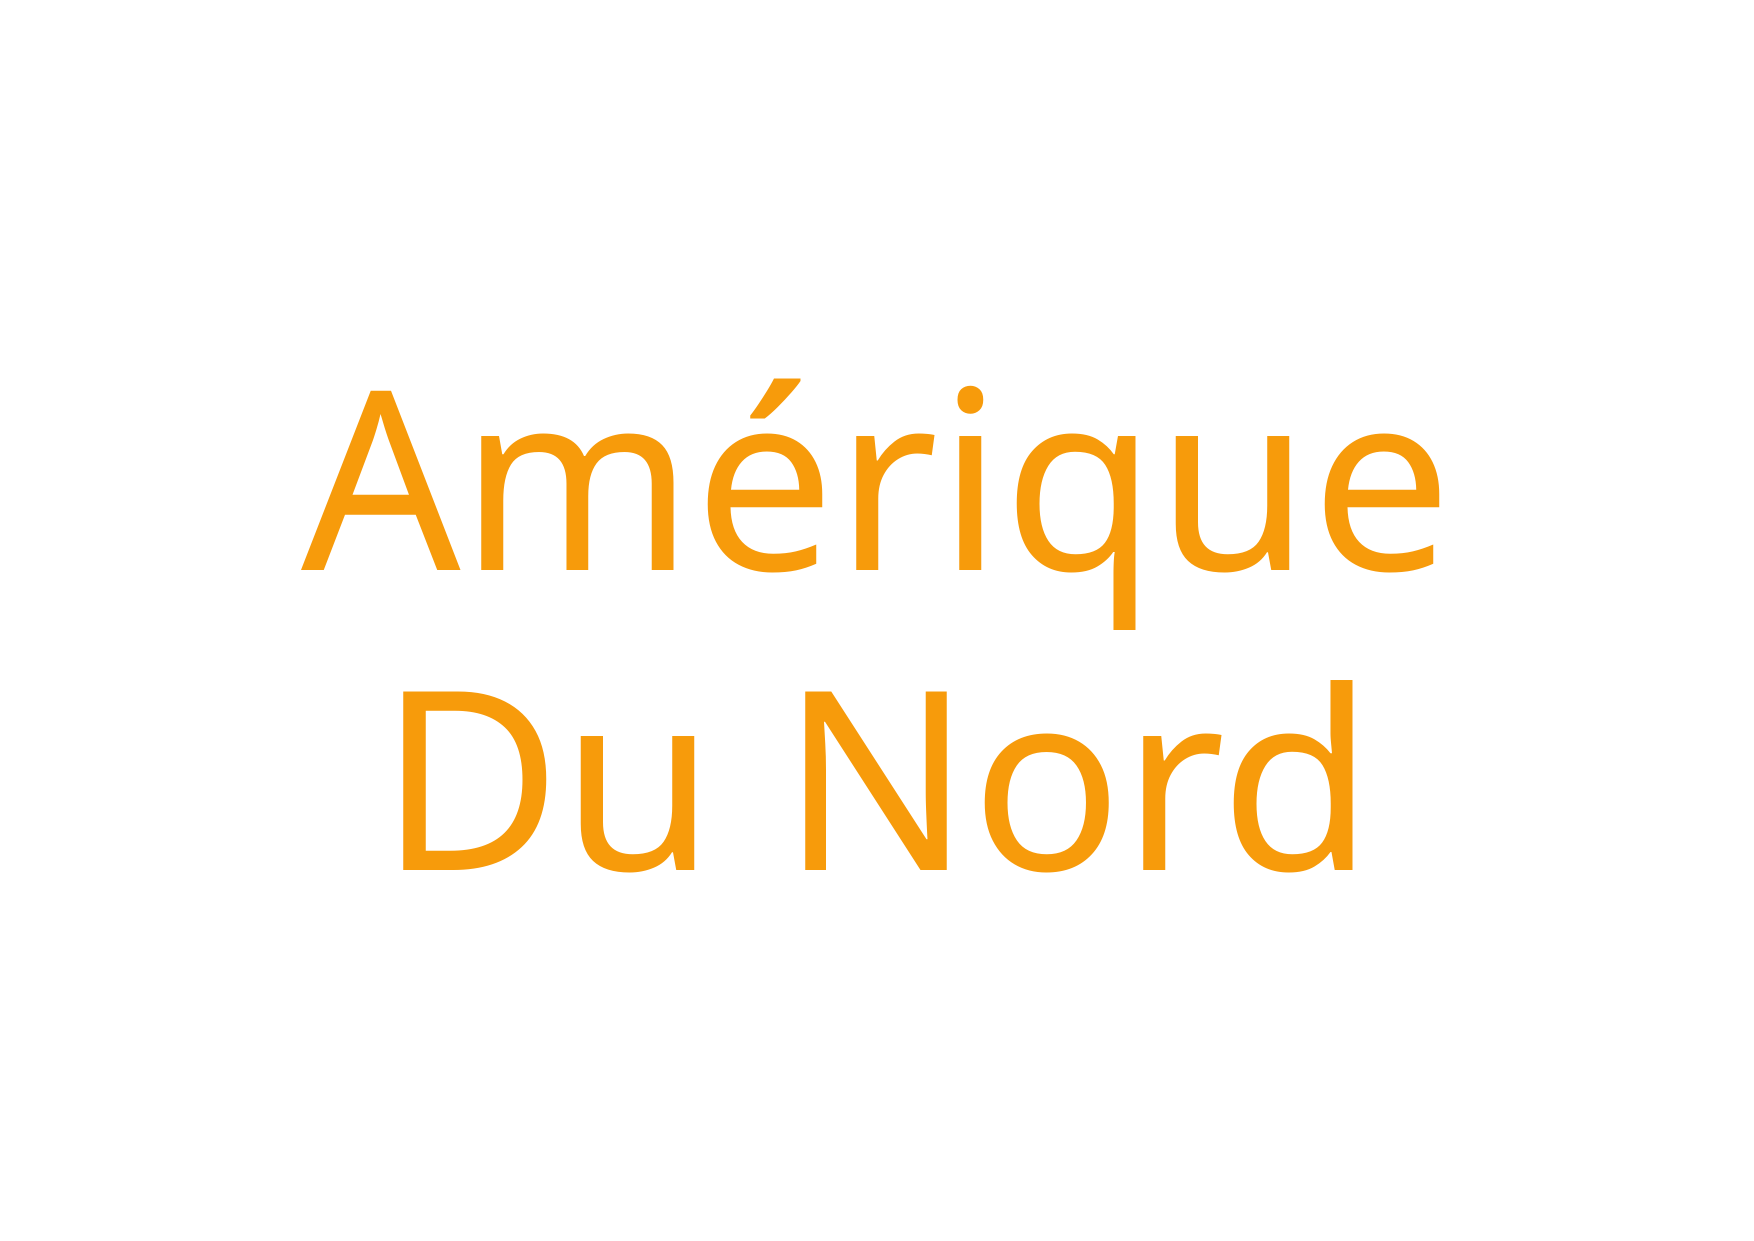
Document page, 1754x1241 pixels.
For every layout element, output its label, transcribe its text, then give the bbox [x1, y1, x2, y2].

title Amérique Du Nord [59, 518, 1695, 722]
